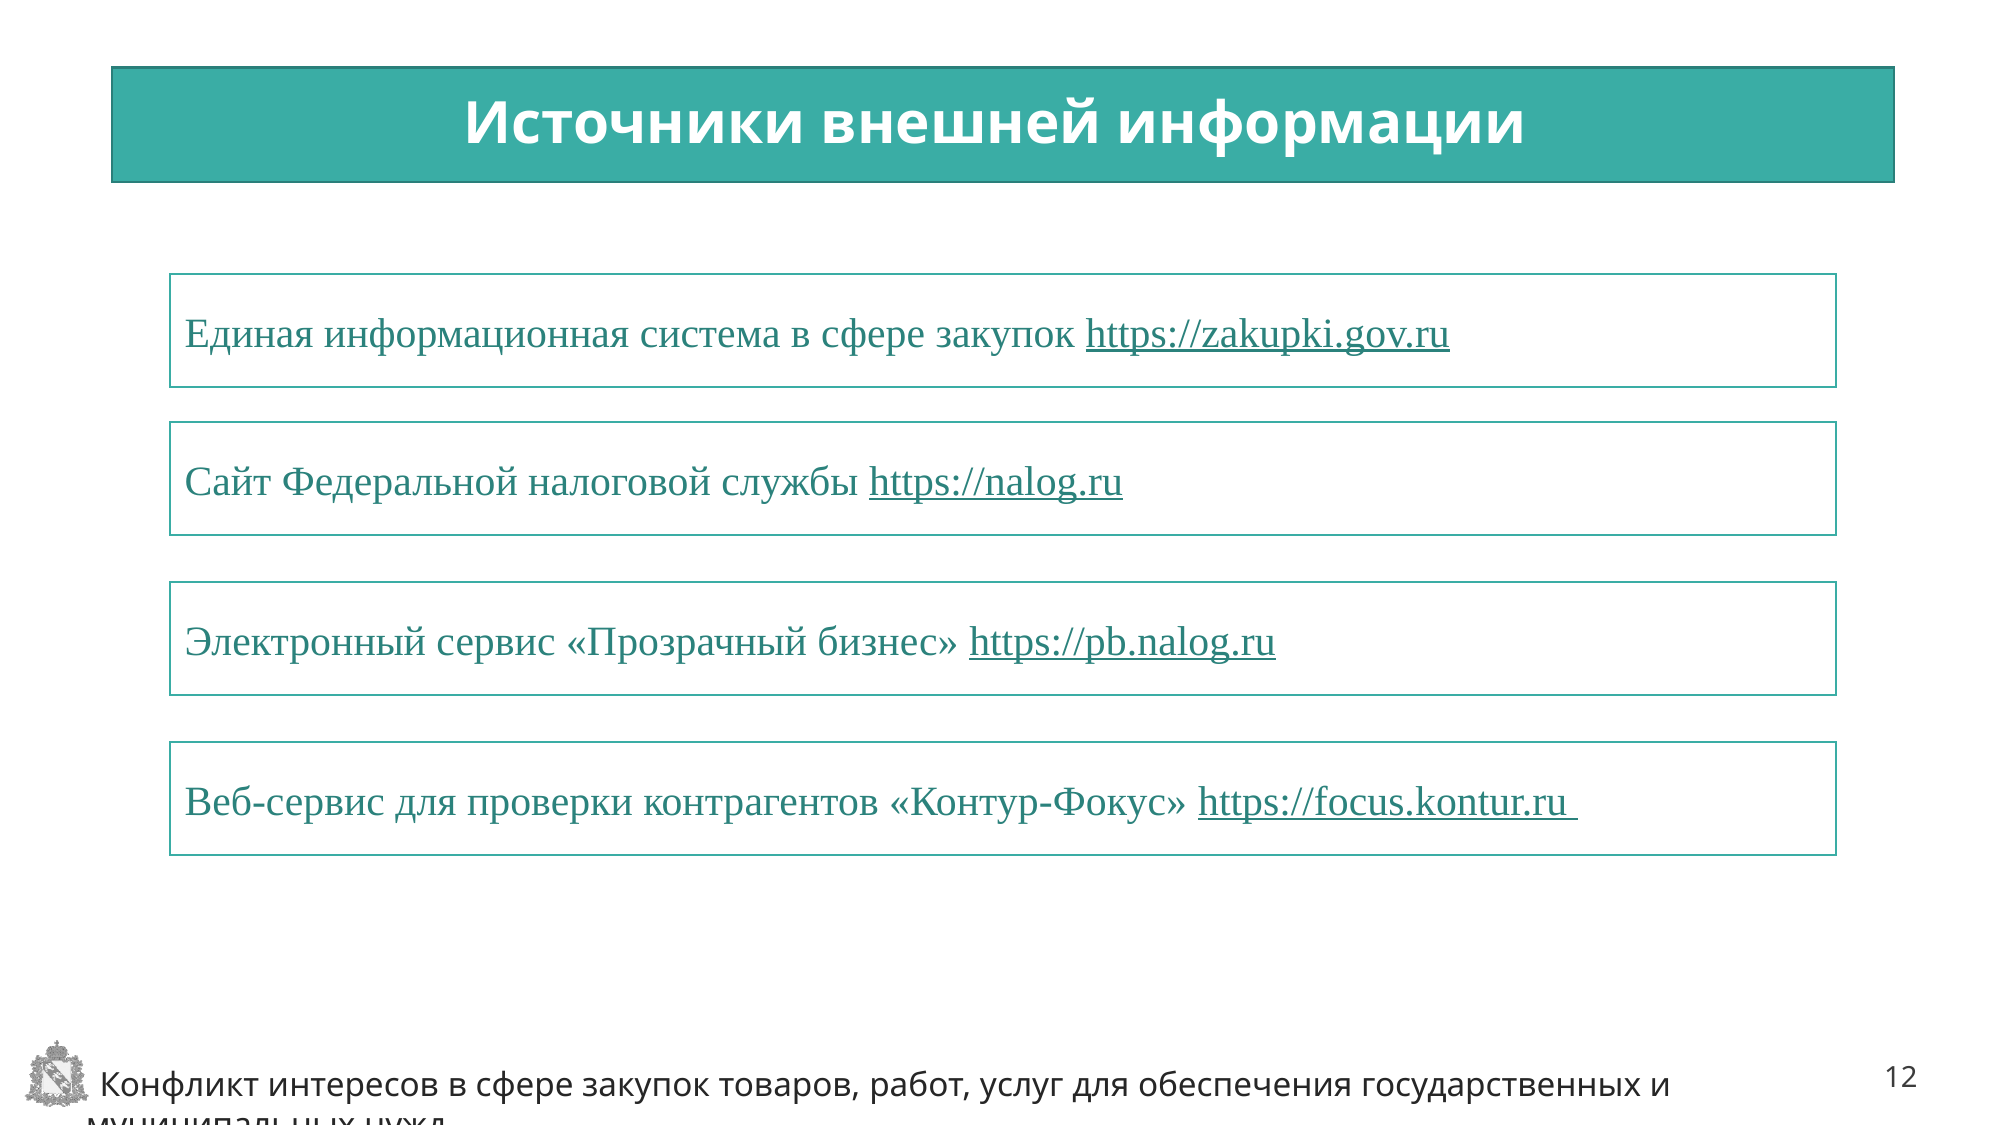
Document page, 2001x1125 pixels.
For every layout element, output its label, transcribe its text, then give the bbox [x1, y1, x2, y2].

title Перекрестный анализ [24, 1040, 89, 1109]
title Источники внешней информации [111, 66, 1895, 183]
text_box Сайт Федеральной налоговой службы https://nalog.ru [169, 421, 1837, 536]
text_box Единая информационная система в сфере закупок https://zakupki.gov.ru [169, 273, 1837, 388]
text_box Веб-сервис для проверки контрагентов «Контур-Фокус» https://focus.kontur.ru [169, 741, 1837, 856]
text_box Электронный сервис «Прозрачный бизнес» https://pb.nalog.ru [169, 581, 1837, 696]
